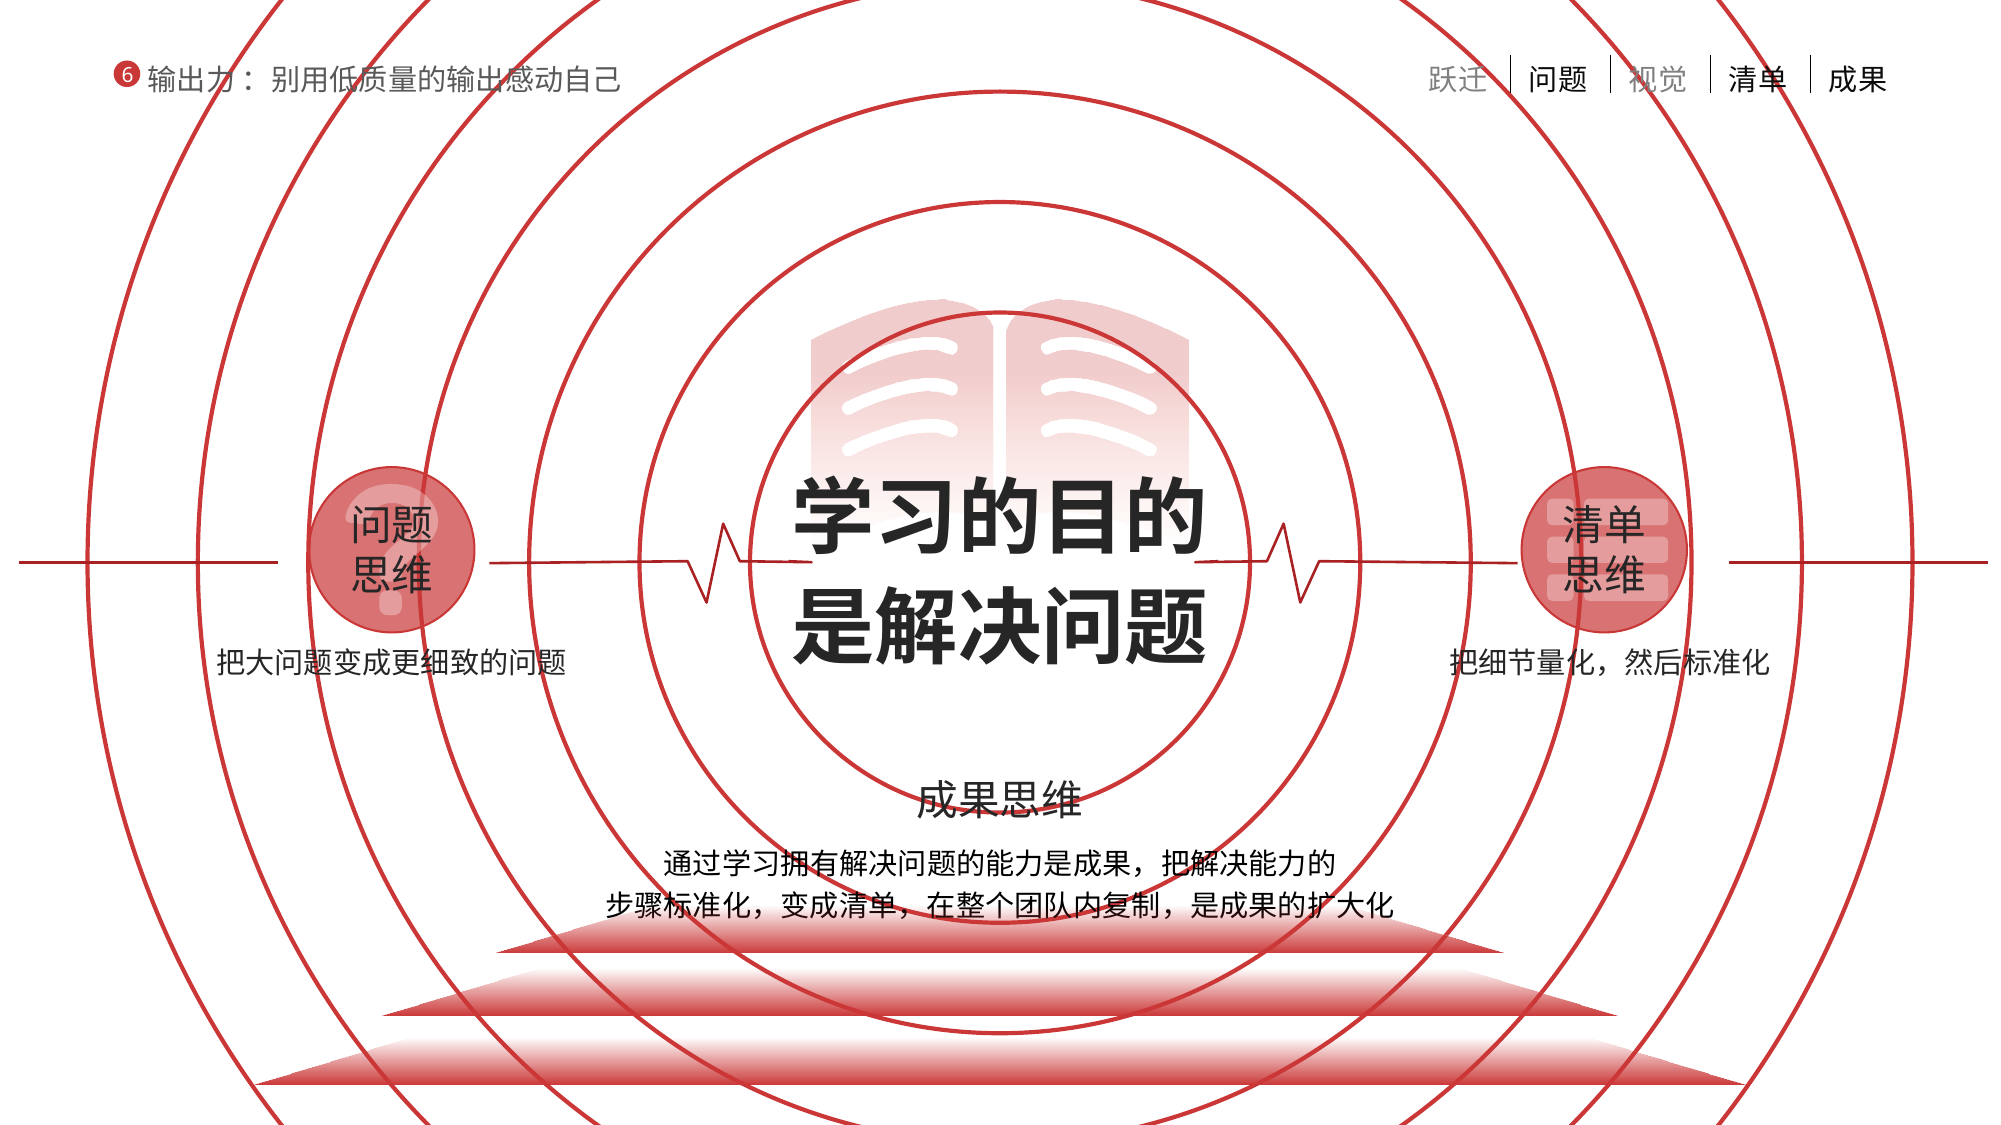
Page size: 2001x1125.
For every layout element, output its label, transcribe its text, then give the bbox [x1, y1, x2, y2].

text_box 6 [112, 59, 142, 89]
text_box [252, 906, 1748, 1085]
text_box 输出力 ：别用低质量的输出感动自己 [132, 46, 750, 104]
text_box 成果 [1807, 46, 1909, 104]
text_box 学习的目的 是解决问题 [776, 446, 1223, 682]
text_box [1539, 603, 1669, 634]
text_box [1407, 46, 1507, 101]
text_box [1507, 46, 1607, 101]
text_box [379, 607, 402, 616]
text_box [640, 603, 1360, 830]
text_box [1707, 46, 1811, 101]
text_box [1195, 523, 1988, 603]
text_box [327, 603, 457, 634]
text_box 问题 思维 [335, 603, 449, 607]
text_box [19, 523, 812, 603]
text_box [1524, 466, 1684, 523]
text_box [1661, 498, 1669, 523]
text_box [363, 484, 420, 491]
text_box 把细节量化，然后标准化 [1434, 637, 1786, 688]
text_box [1607, 46, 1707, 101]
text_box [312, 466, 472, 523]
text_box [87, 0, 1913, 523]
text_box [640, 200, 1360, 523]
text_box [87, 603, 1913, 1125]
text_box 问题 思维 [335, 491, 449, 523]
text_box 清单 思维 [1547, 491, 1661, 523]
text_box 把大问题变成更细致的问题 [201, 637, 583, 688]
text_box 通过学习拥有解决问题的能力是成果，把解决能力的 步骤标准化，变成清单，在整个团队内复制，是成果的扩大化 [575, 830, 1425, 906]
text_box 成果思维 [875, 766, 1125, 831]
text_box 清单 思维 [1547, 603, 1661, 607]
